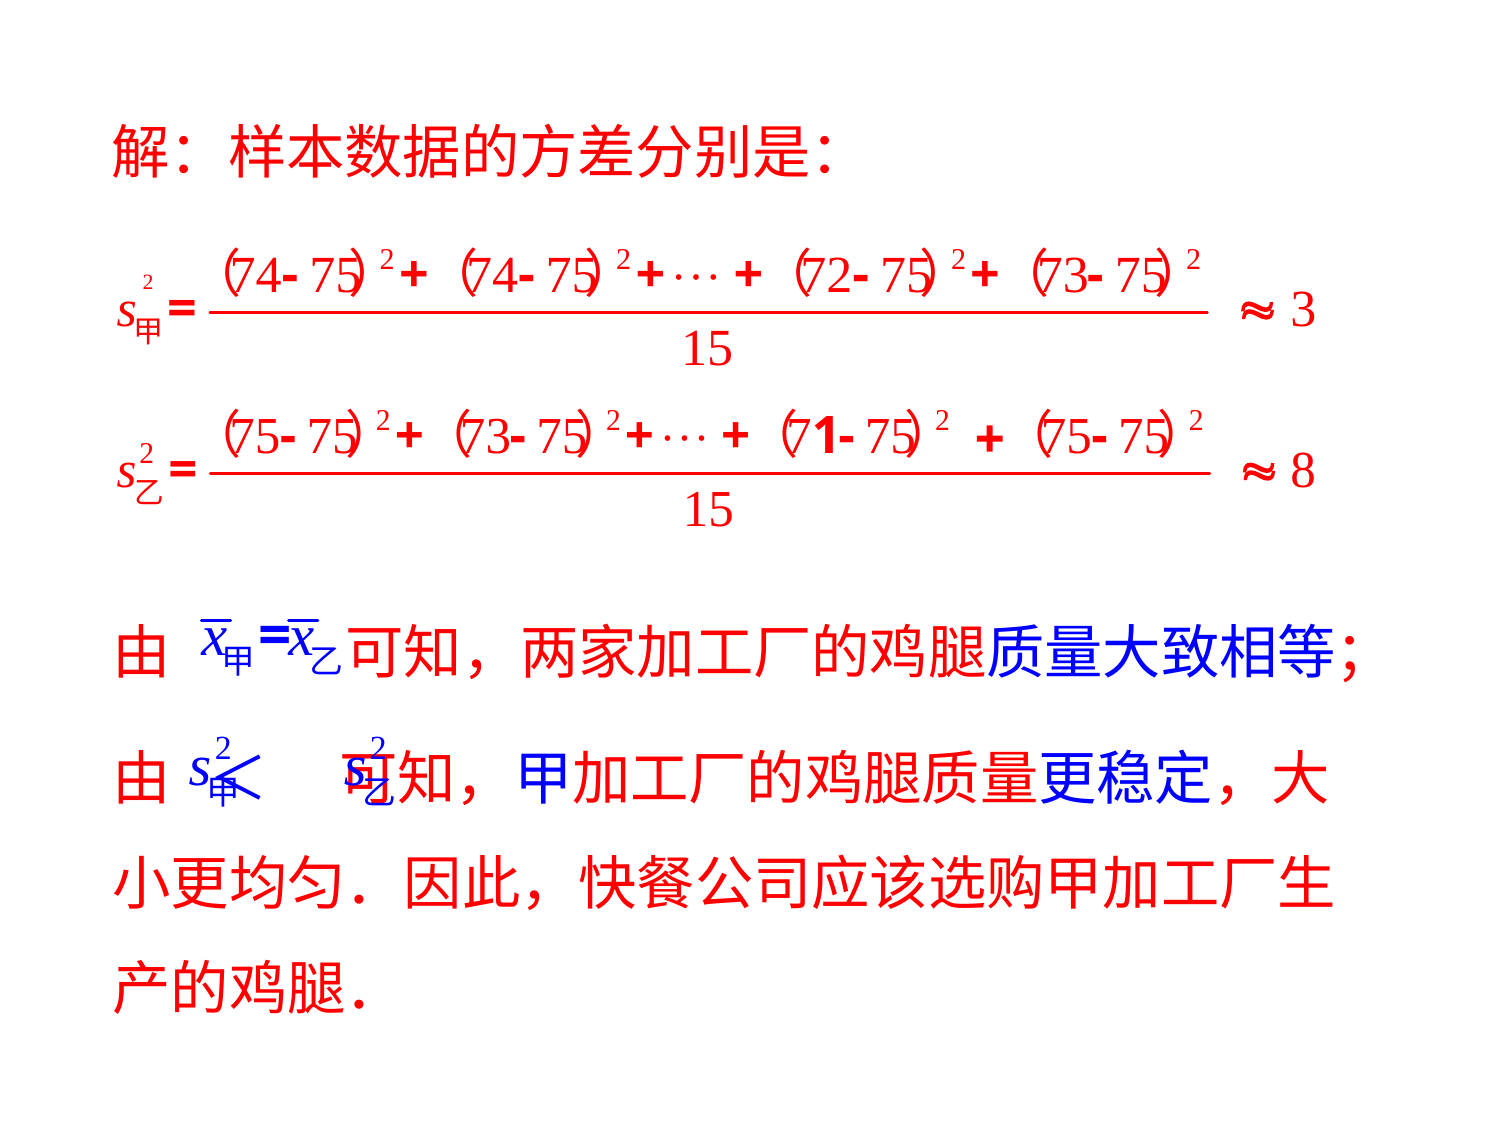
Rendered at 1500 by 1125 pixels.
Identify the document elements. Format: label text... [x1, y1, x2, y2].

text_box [184, 725, 242, 814]
text_box 解：样本数据的方差分别是： [38, 72, 935, 297]
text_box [339, 725, 399, 812]
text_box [112, 399, 1318, 532]
text_box 由 可知，两家加工厂的鸡腿质量大致相等； 由 ＜ 可知，甲加工厂的鸡腿质量更稳定，大小更均匀．因此，快餐公司应该选购甲加工厂生产的鸡腿． [97, 573, 1392, 1029]
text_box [194, 599, 346, 684]
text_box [112, 238, 1318, 372]
